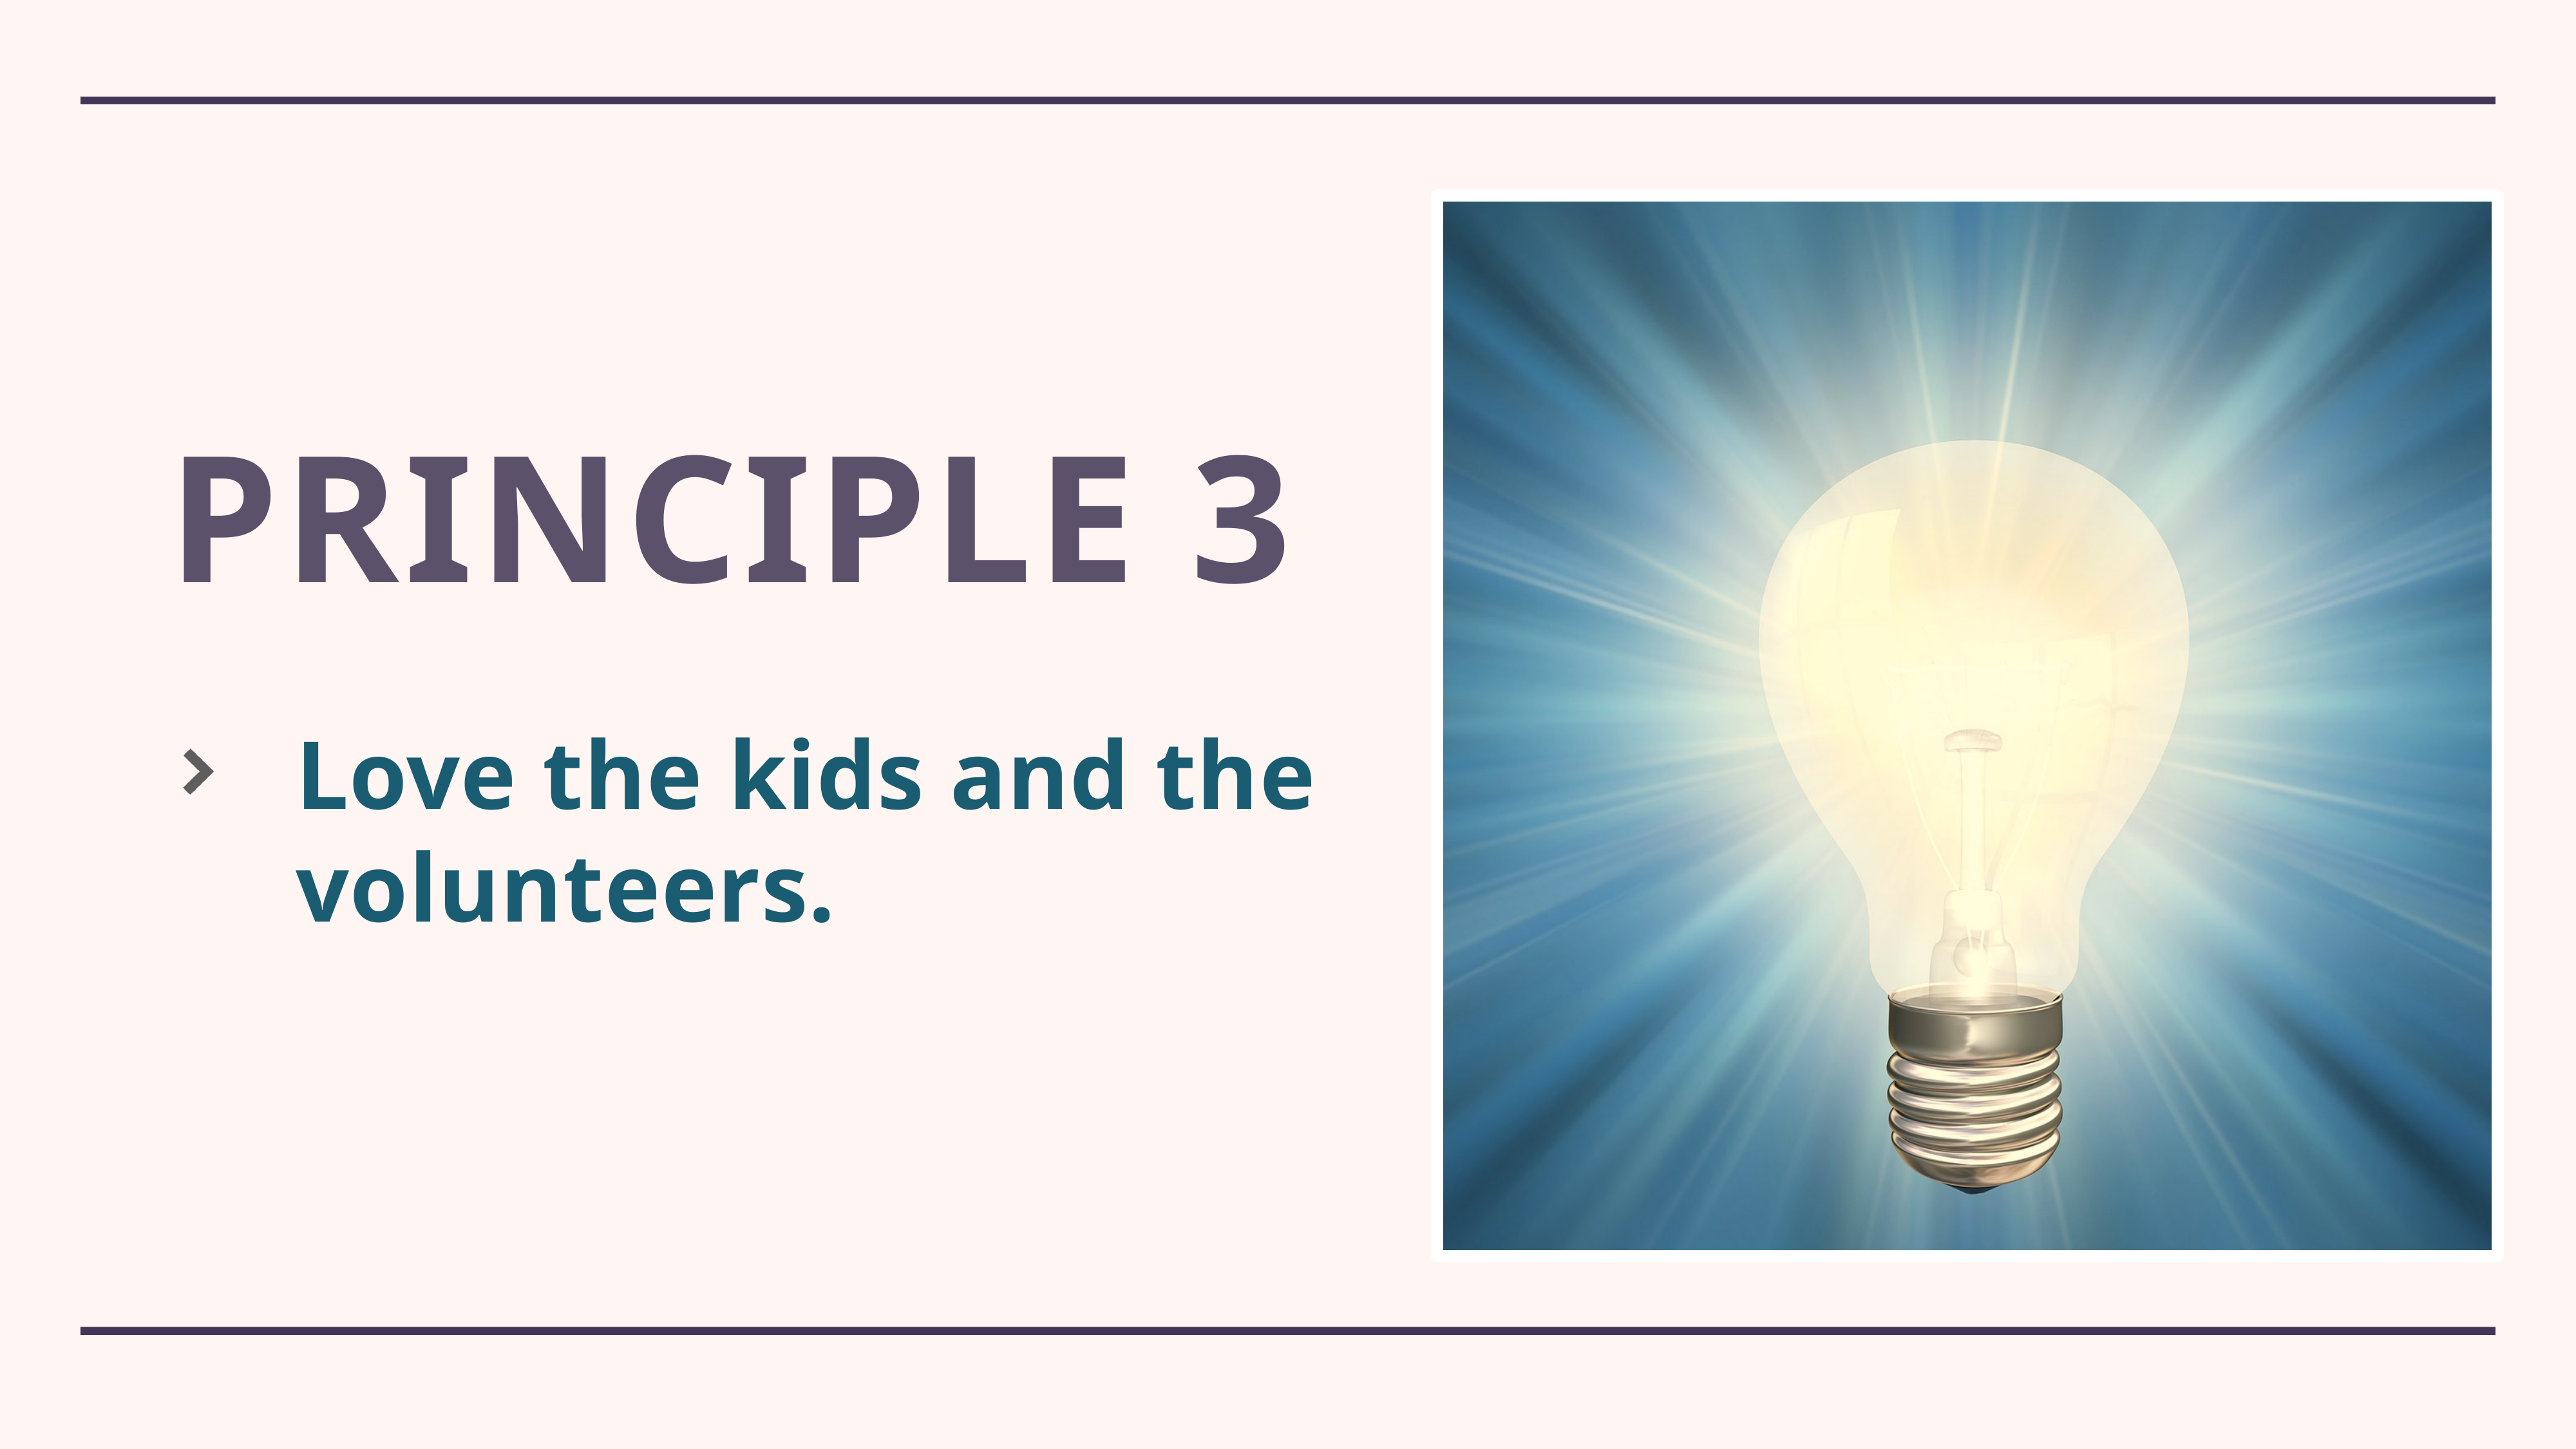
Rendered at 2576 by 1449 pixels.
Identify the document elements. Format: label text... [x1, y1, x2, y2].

title Principle 3 [108, 194, 1354, 627]
picture [1443, 201, 2492, 1251]
list Love the kids and the volunteers. [177, 709, 1372, 1288]
picture [183, 748, 214, 795]
